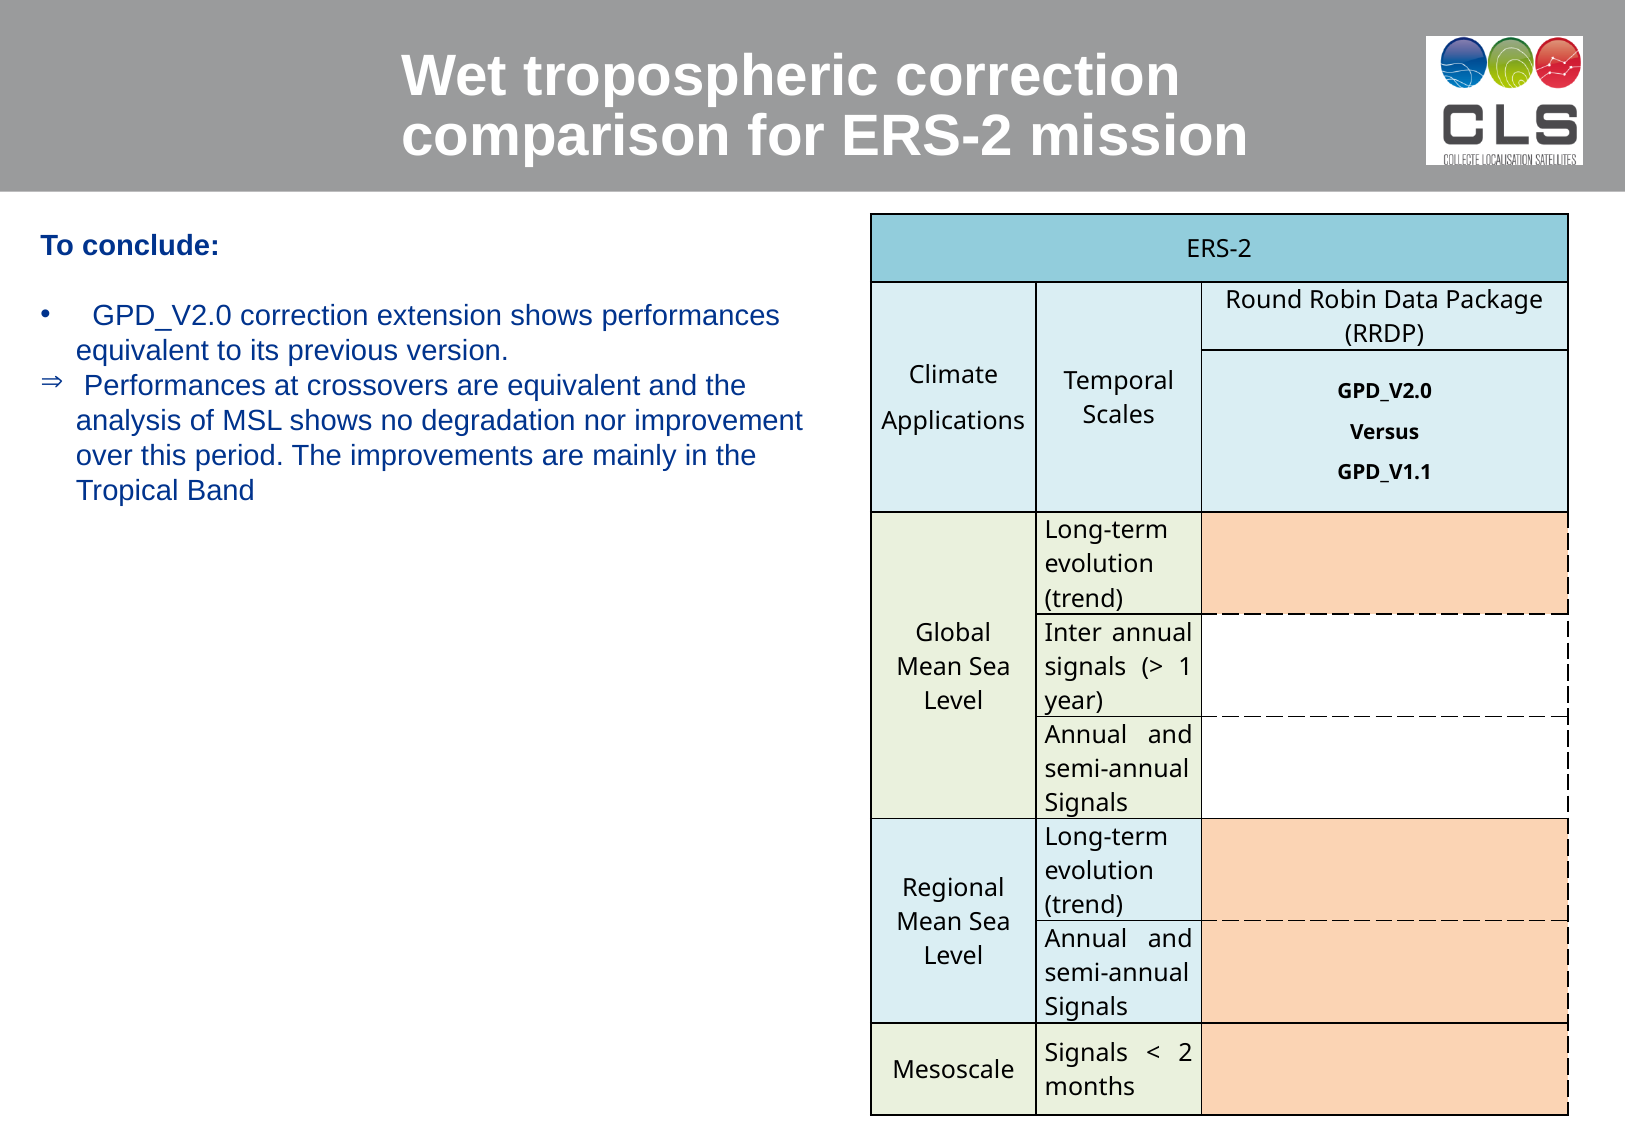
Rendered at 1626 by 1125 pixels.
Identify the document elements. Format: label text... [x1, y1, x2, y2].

table_cell Inter annual signals (> 1 year) [1037, 615, 1201, 716]
table_header ERS-2 [872, 215, 1567, 281]
table_cell Long-term evolution (trend) [1037, 513, 1201, 613]
table_cell [1202, 614, 1568, 716]
table_cell Annual and semi-annual Signals [1037, 717, 1201, 818]
table_cell [1202, 921, 1568, 1022]
table_cell [1202, 819, 1568, 921]
table_cell Mesoscale [872, 1024, 1035, 1114]
picture [1426, 36, 1583, 165]
table_cell [1202, 716, 1568, 818]
table_cell Global Mean Sea Level [872, 513, 1035, 818]
table_cell Long-term evolution (trend) [1037, 819, 1201, 920]
table_cell Temporal Scales [1037, 283, 1201, 511]
table_cell Signals < 2 months [1037, 1024, 1201, 1114]
table_cell Round Robin Data Package (RRDP) [1202, 283, 1567, 349]
table_cell GPD_V2.0 Versus GPD_V1.1 [1202, 351, 1567, 511]
table_cell Climate Applications [872, 283, 1035, 511]
text_box To conclude: GPD_V2.0 correction extension shows performances equivalent to its previous version. Performances at crossovers are equivalent and the analysis of MSL shows no degradation nor improvement over this period. The improvements are mainly in the Tropical Band [25, 219, 820, 1104]
table_cell Annual and semi-annual Signals [1037, 921, 1201, 1022]
table_cell Regional Mean Sea Level [872, 819, 1035, 1022]
table_cell [1202, 1024, 1568, 1114]
text_box Wet tropospheric correction comparison for ERS-2 mission [386, 40, 1479, 172]
table_cell [1202, 513, 1568, 614]
